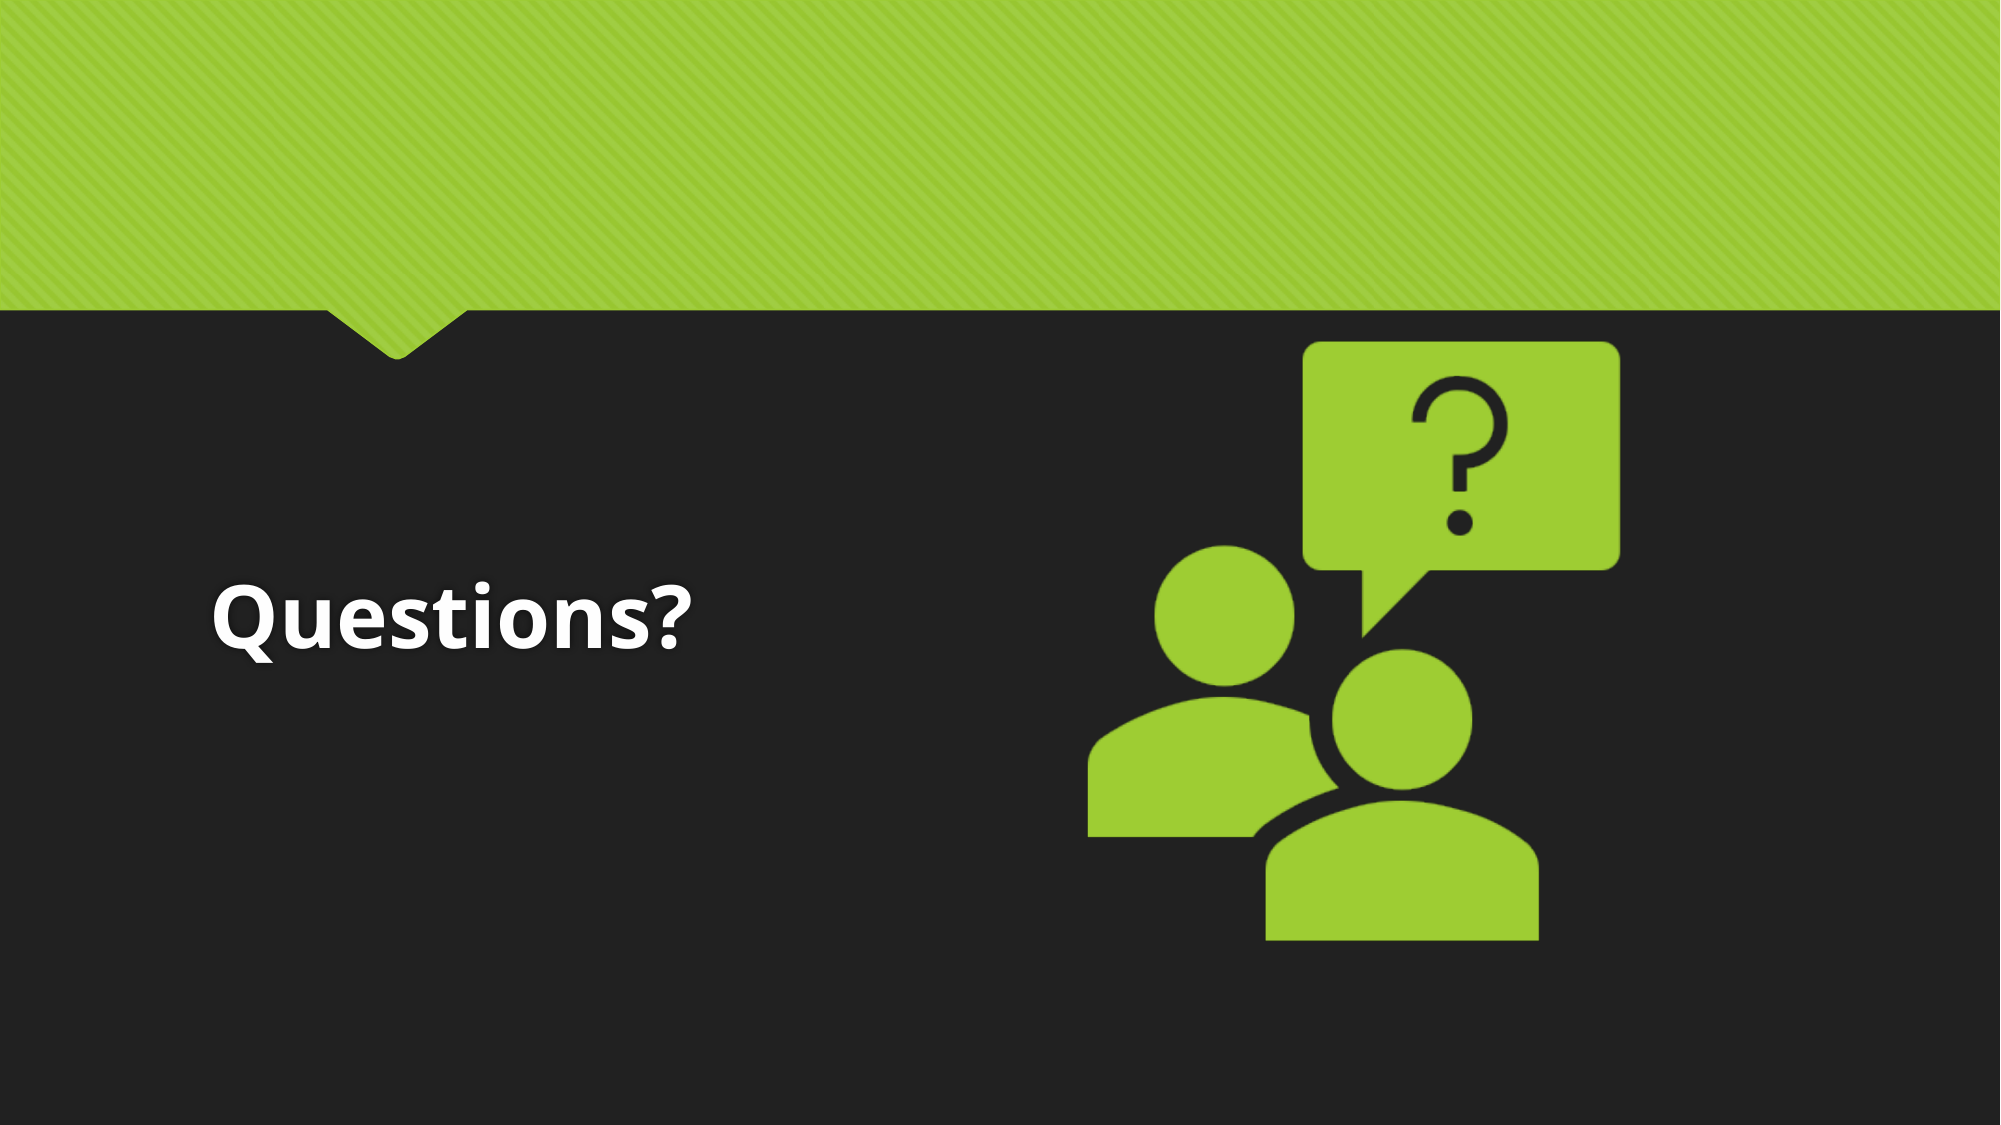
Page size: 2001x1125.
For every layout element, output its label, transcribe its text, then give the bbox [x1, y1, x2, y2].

picture [999, 286, 1710, 997]
title Questions? [194, 52, 722, 674]
